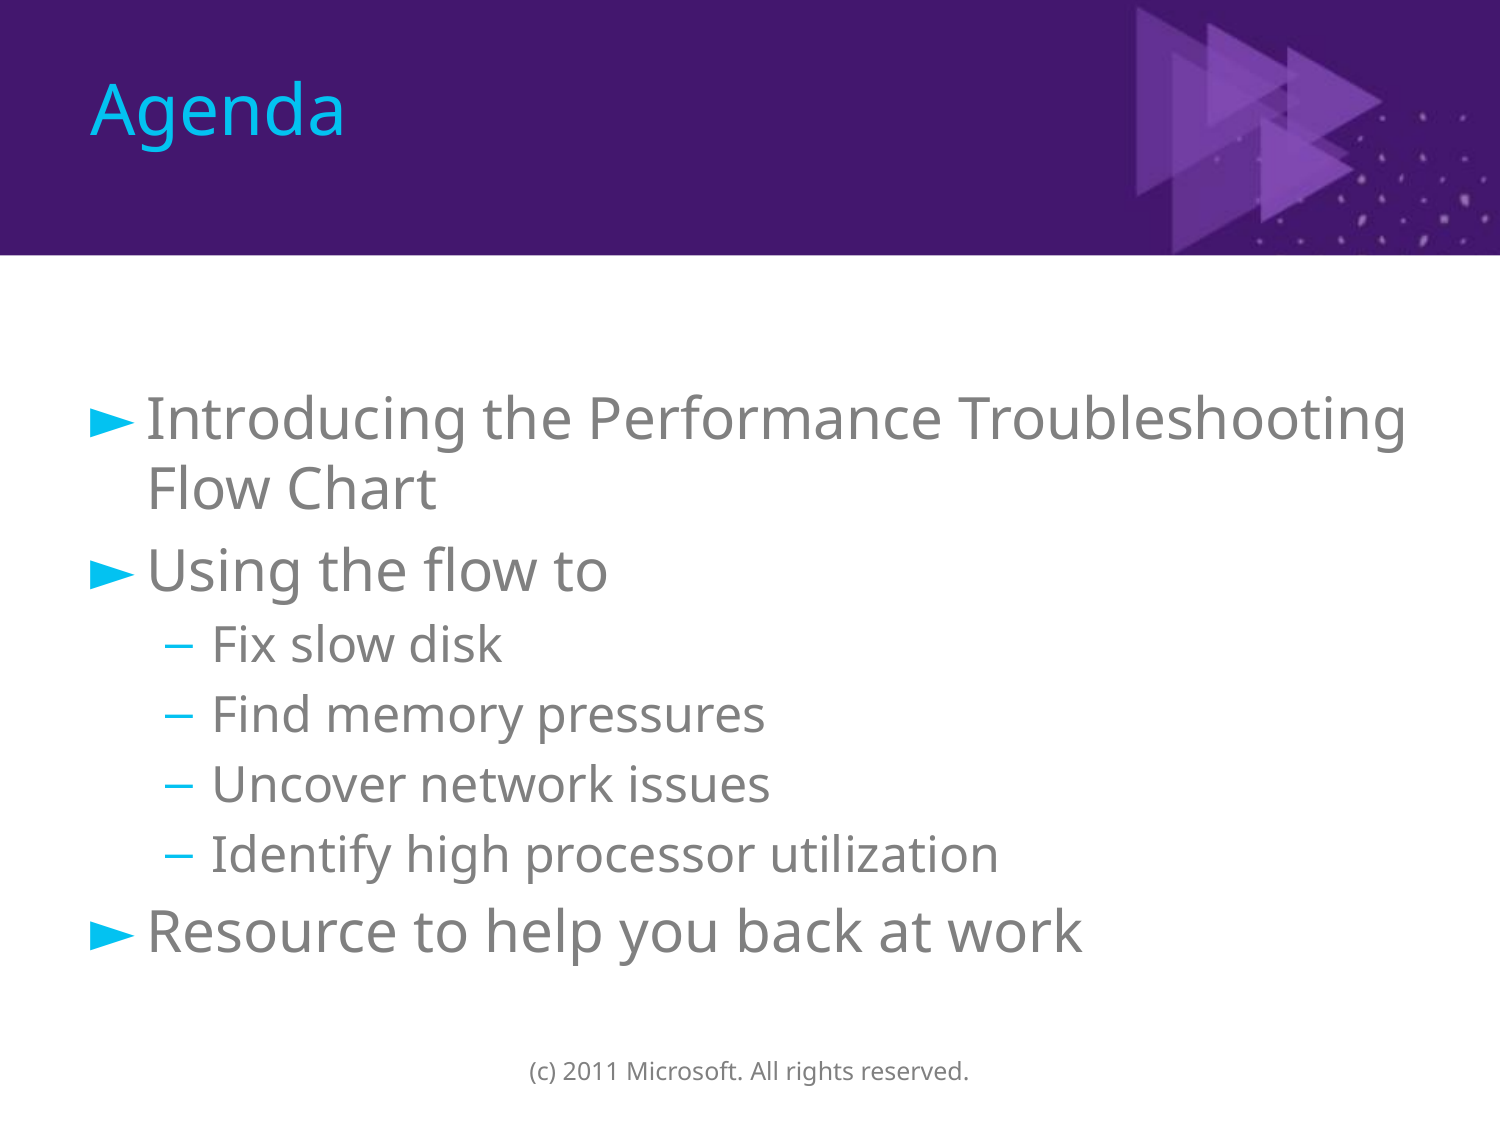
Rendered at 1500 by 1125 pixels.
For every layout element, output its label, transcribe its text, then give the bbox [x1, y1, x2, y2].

title Agenda [75, 56, 1425, 244]
picture [0, 0, 1500, 255]
list Introducing the Performance Troubleshooting Flow Chart Using the flow to Fix slow disk Find memory pressures Uncover network issues Identify high processor utilization Resource to help you back at work [75, 373, 1425, 1005]
footer (c) 2011 Microsoft. All rights reserved. [512, 1042, 988, 1103]
